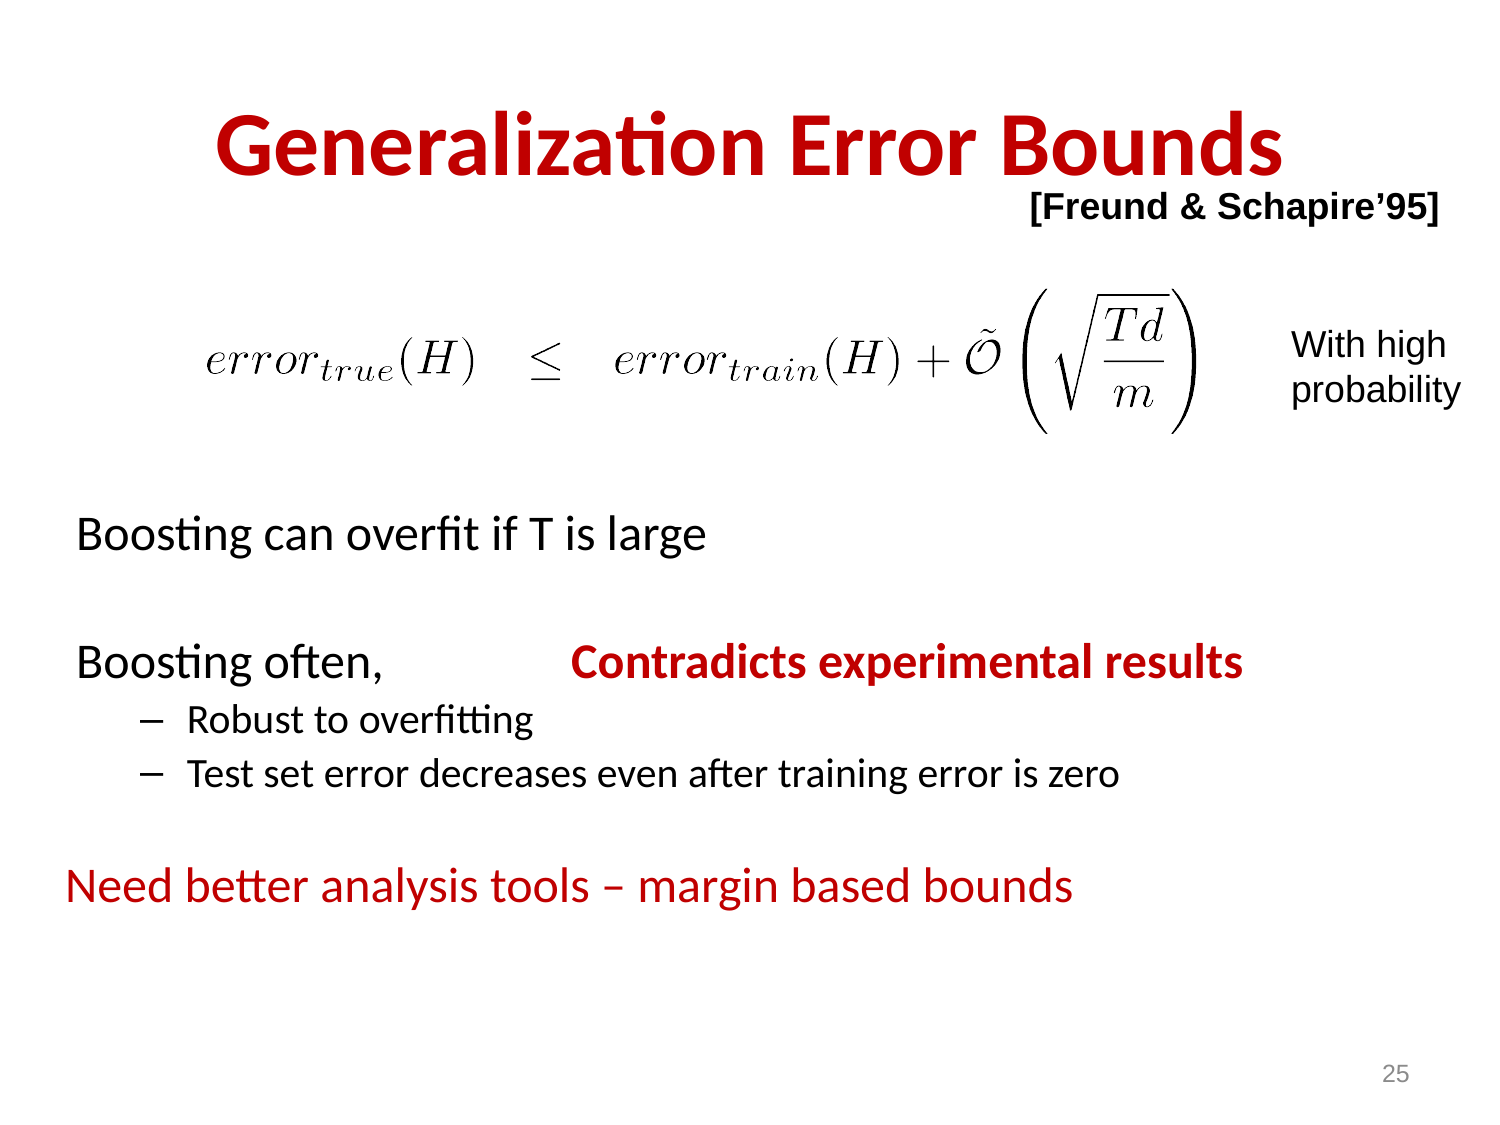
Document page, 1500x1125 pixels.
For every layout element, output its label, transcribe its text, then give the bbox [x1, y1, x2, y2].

text_box With high probability [1276, 312, 1477, 418]
slide_number 25 [1074, 1042, 1425, 1103]
list Boosting can overfit if T is large Boosting often, Contradicts experimental results Robust to overfitting Test set error decreases even after training error is zero Need better analysis tools – margin based bounds [50, 500, 1475, 925]
title Generalization Error Bounds [75, 45, 1425, 233]
picture [206, 284, 1198, 436]
text_box [Freund & Schapire’95] [1014, 174, 1455, 235]
